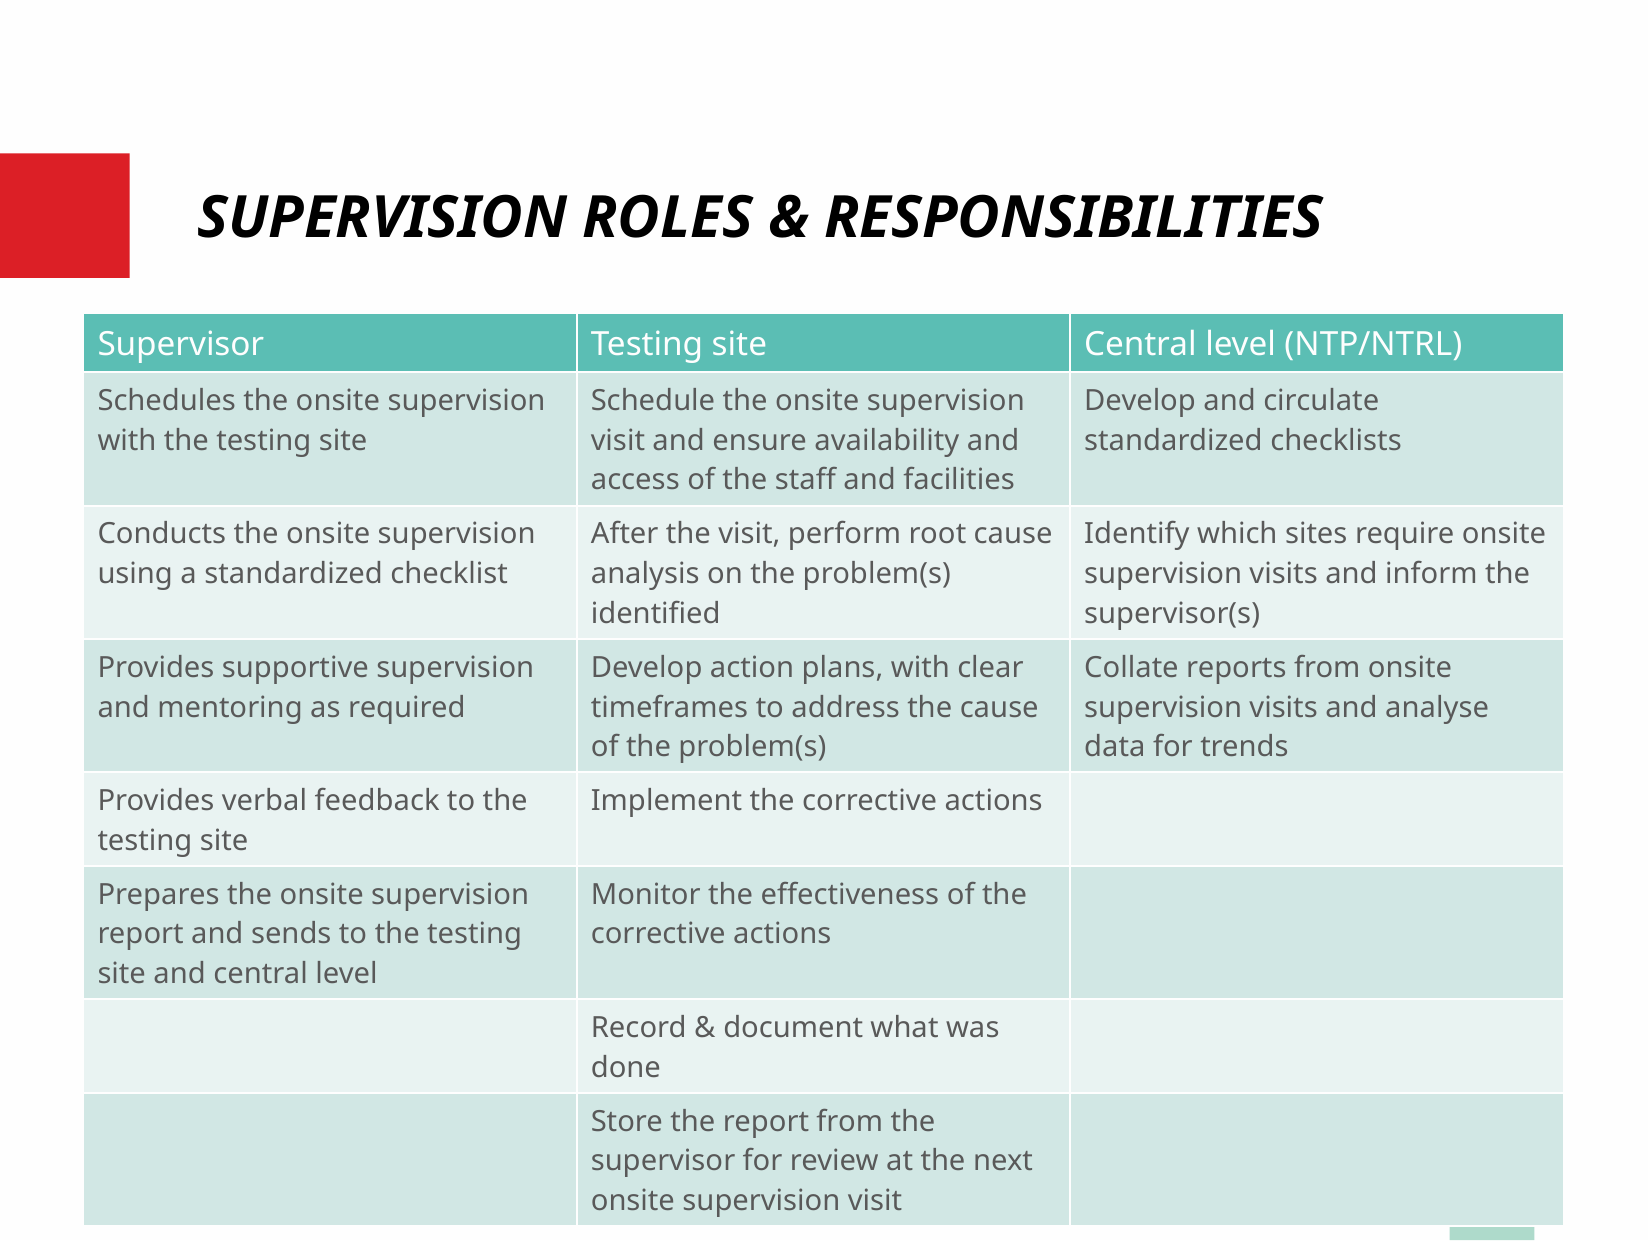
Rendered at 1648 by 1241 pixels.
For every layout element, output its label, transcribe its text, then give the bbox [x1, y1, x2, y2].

title SUPERVISION ROLES & RESPONSIBILITIES [197, 153, 1450, 278]
table_cell Prepares the onsite supervision report and sends to the testing site and central level [84, 867, 576, 998]
table_cell Schedules the onsite supervision with the testing site [84, 373, 576, 505]
table_header Testing site [578, 314, 1069, 371]
table_cell [1071, 1000, 1563, 1092]
table_cell Identify which sites require onsite supervision visits and inform the supervisor(s) [1071, 507, 1563, 638]
table_cell Develop and circulate standardized checklists [1071, 373, 1563, 505]
table_cell [1071, 1094, 1563, 1225]
table_cell Conducts the onsite supervision using a standardized checklist [84, 507, 576, 638]
table_cell Record & document what was done [578, 1000, 1069, 1092]
table_cell Provides verbal feedback to the testing site [84, 773, 576, 865]
table_cell Store the report from the supervisor for review at the next onsite supervision visit [578, 1094, 1069, 1225]
table_cell [84, 1000, 576, 1092]
table_header Central level (NTP/NTRL) [1071, 314, 1563, 371]
table_cell [1071, 867, 1563, 998]
table_cell Provides supportive supervision and mentoring as required [84, 640, 576, 771]
table_cell After the visit, perform root cause analysis on the problem(s) identified [578, 507, 1069, 638]
table_cell Monitor the effectiveness of the corrective actions [578, 867, 1069, 998]
table_cell Collate reports from onsite supervision visits and analyse data for trends [1071, 640, 1563, 771]
table_cell Schedule the onsite supervision visit and ensure availability and access of the staff and facilities [578, 373, 1069, 505]
table_cell Implement the corrective actions [578, 773, 1069, 865]
table_cell [84, 1094, 576, 1225]
table_cell [1071, 773, 1563, 865]
table_cell Develop action plans, with clear timeframes to address the cause of the problem(s) [578, 640, 1069, 771]
table_header Supervisor [84, 314, 576, 371]
